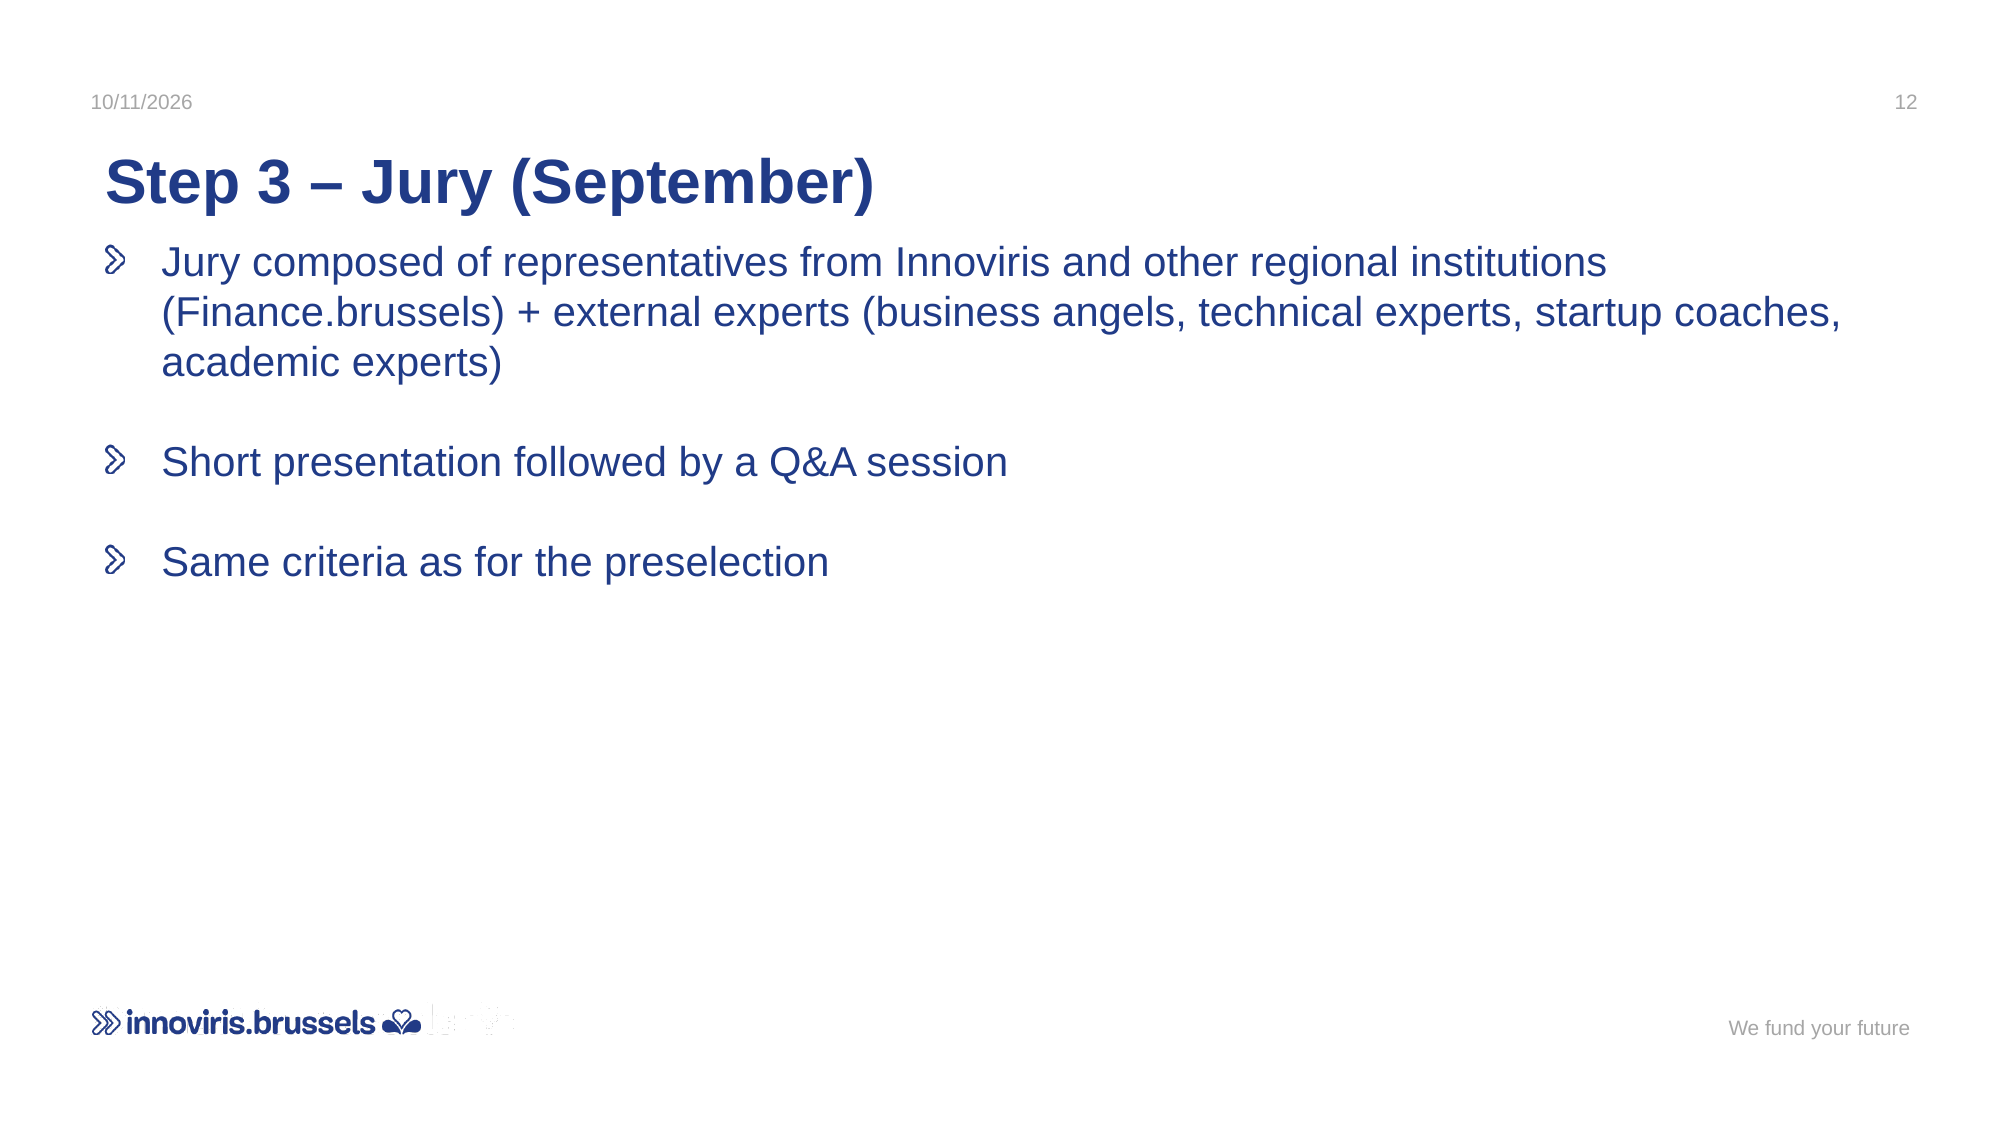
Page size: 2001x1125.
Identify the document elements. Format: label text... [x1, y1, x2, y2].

picture [105, 544, 125, 574]
list Jury composed of representatives from Innoviris and other regional institutions (Finance.brussels) + external experts (business angels, technical experts, startup coaches, academic experts) Short presentation followed by a Q&A session Same criteria as for the preselection [90, 226, 1910, 697]
picture [105, 444, 125, 474]
picture [105, 244, 125, 274]
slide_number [75, 70, 526, 131]
footer We fund your future [1250, 996, 1926, 1057]
list Step 3 – Jury (September) [90, 133, 1910, 225]
picture [90, 1002, 514, 1035]
slide_number 12 [1482, 70, 1933, 131]
